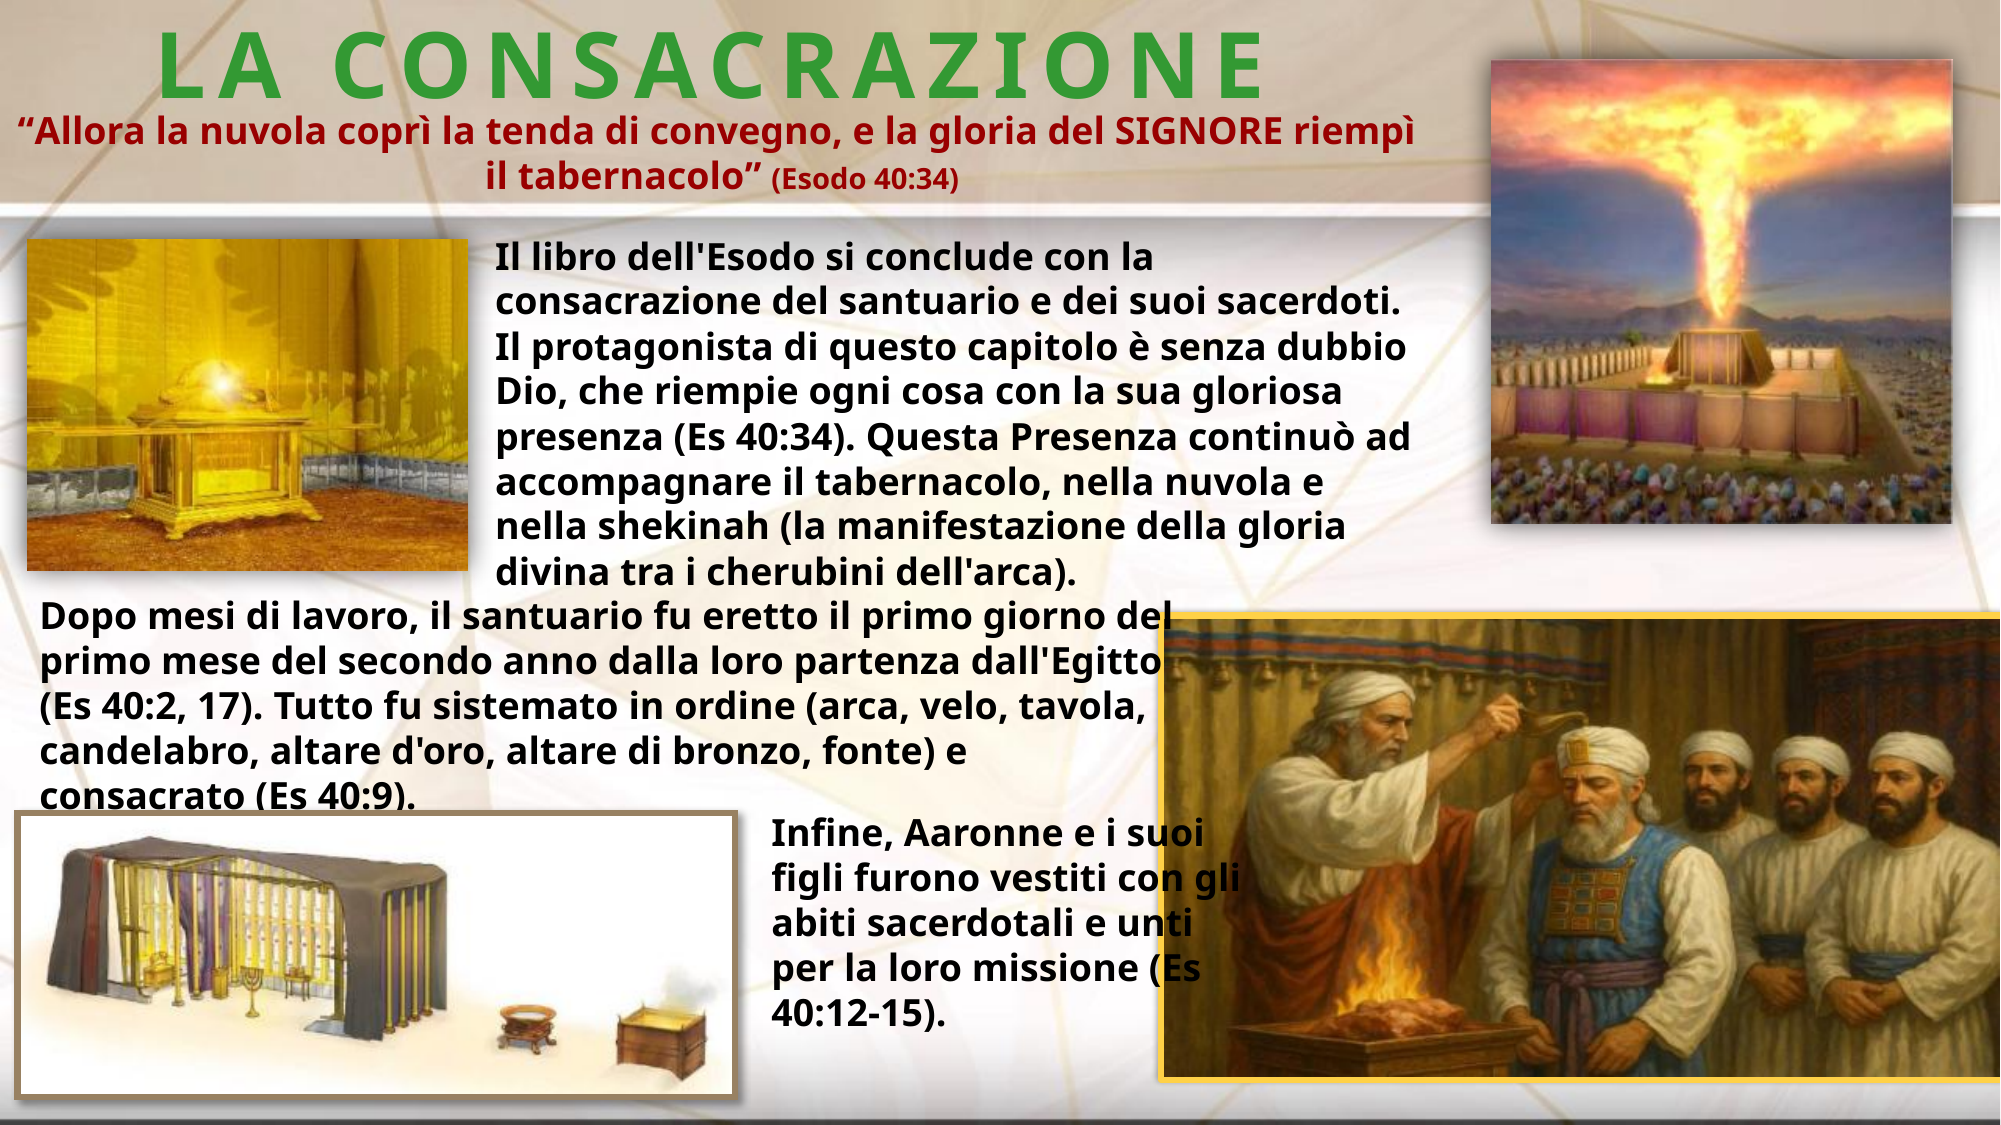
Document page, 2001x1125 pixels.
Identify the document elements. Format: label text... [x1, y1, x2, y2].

text_box “Allora la nuvola coprì la tenda di convegno, e la gloria del SIGNORE riempì il tabernacolo” (Esodo 40:34) [0, 99, 1435, 205]
text_box Infine, Aaronne e i suoi figli furono vestiti con gli abiti sacerdotali e unti per la loro missione (Es 40:12-15). [756, 801, 1163, 1042]
text_box Dopo mesi di lavoro, il santuario fu eretto il primo giorno del primo mese del secondo anno dalla loro partenza dall'Egitto (Es 40:2, 17). Tutto fu sistemato in ordine (arca, velo, tavola, candelabro, altare d'oro, altare di bronzo, fonte) e consacrato (Es 40:9). [24, 584, 1191, 825]
text_box LA CONSACRAZIONE [0, 0, 1458, 125]
picture [0, 0, 2001, 1125]
text_box Il libro dell'Esodo si conclude con la consacrazione del santuario e dei suoi sacerdoti. Il protagonista di questo capitolo è senza dubbio Dio, che riempie ogni cosa con la sua gloriosa presenza (Es 40:34). Questa Presenza continuò ad accompagnare il tabernacolo, nella nuvola e nella shekinah (la manifestazione della gloria divina tra i cherubini dell'arca). [480, 225, 1435, 600]
